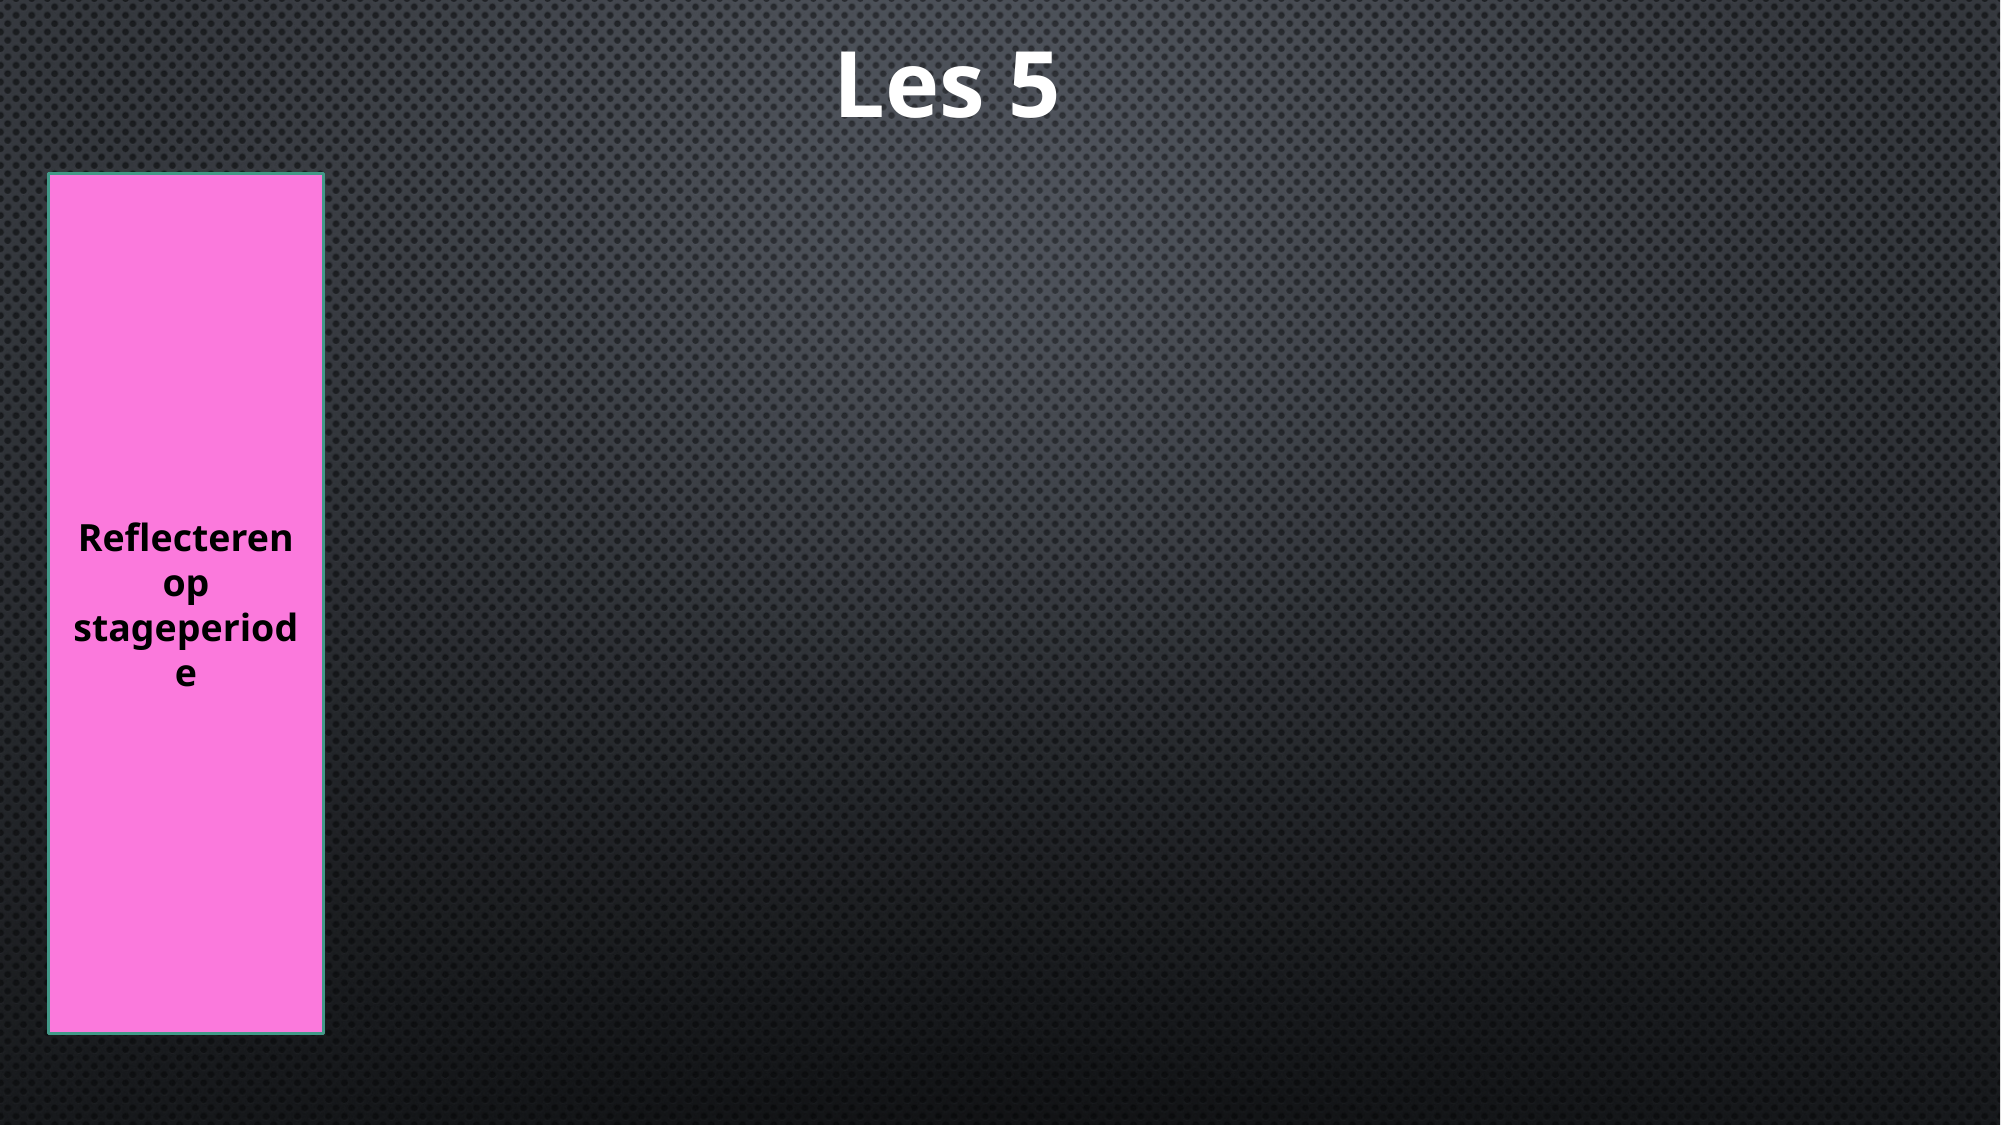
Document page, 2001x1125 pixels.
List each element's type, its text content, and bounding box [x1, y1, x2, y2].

text_box Les 5 [818, 18, 1555, 144]
text_box Reflecteren op stageperiode [47, 172, 325, 1035]
